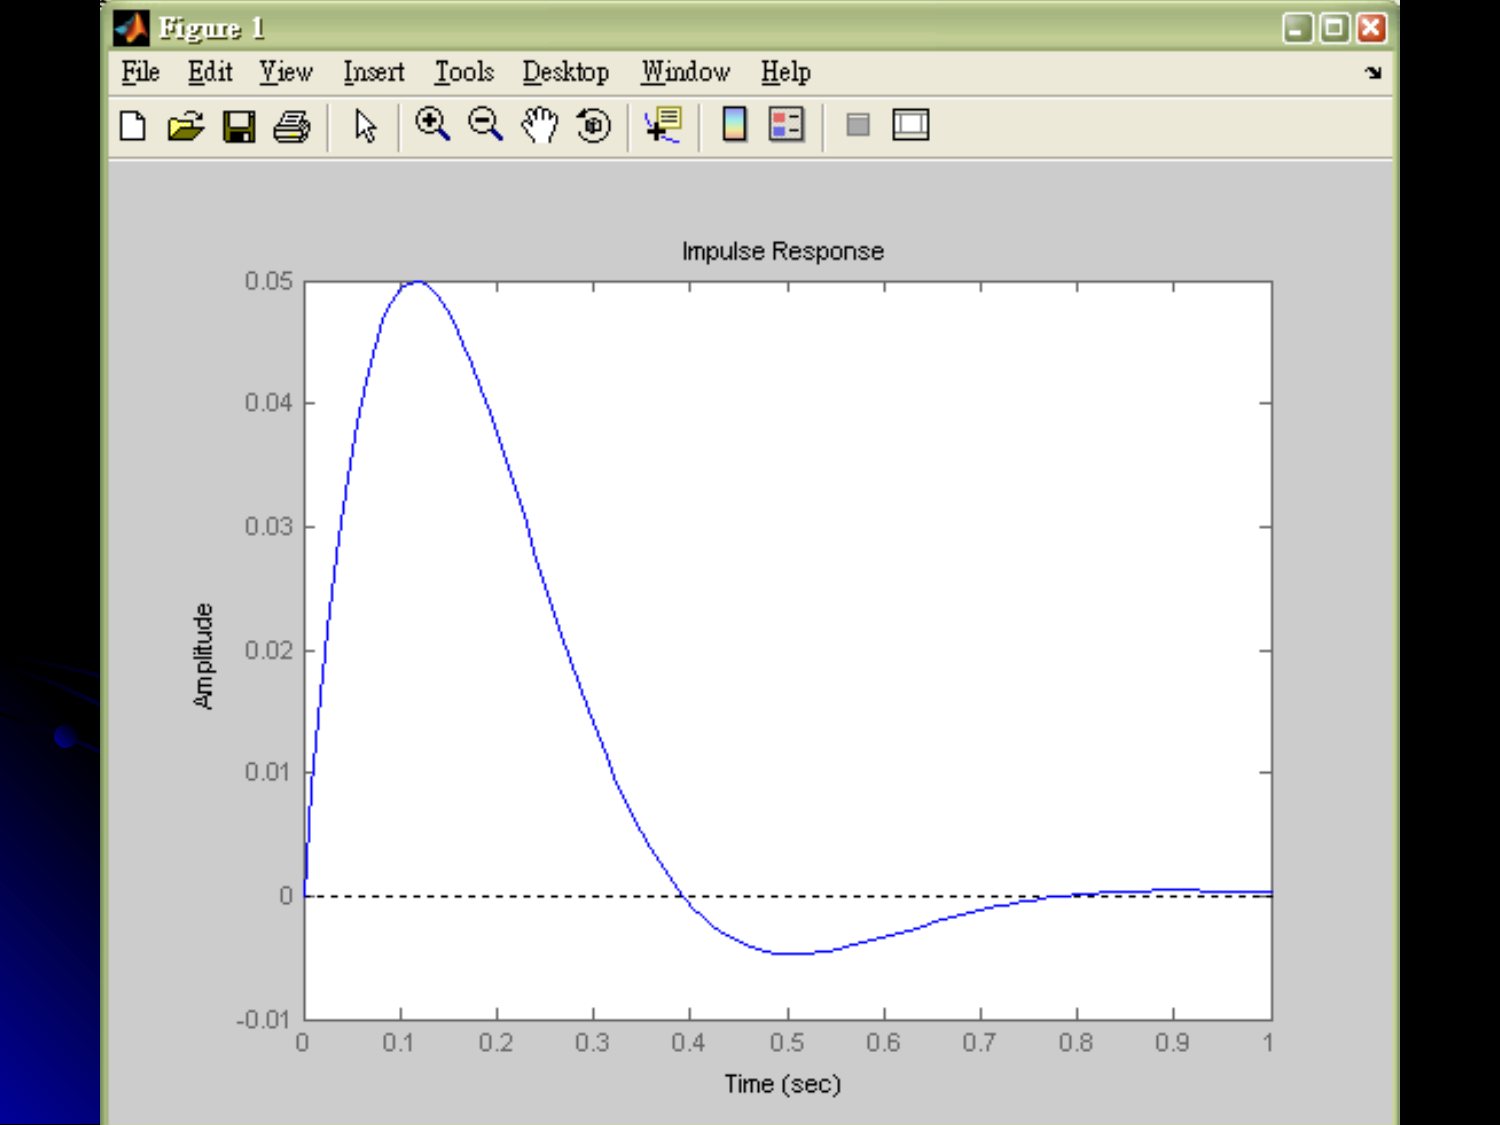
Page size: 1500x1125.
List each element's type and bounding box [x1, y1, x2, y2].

text_box [100, 0, 1400, 1125]
